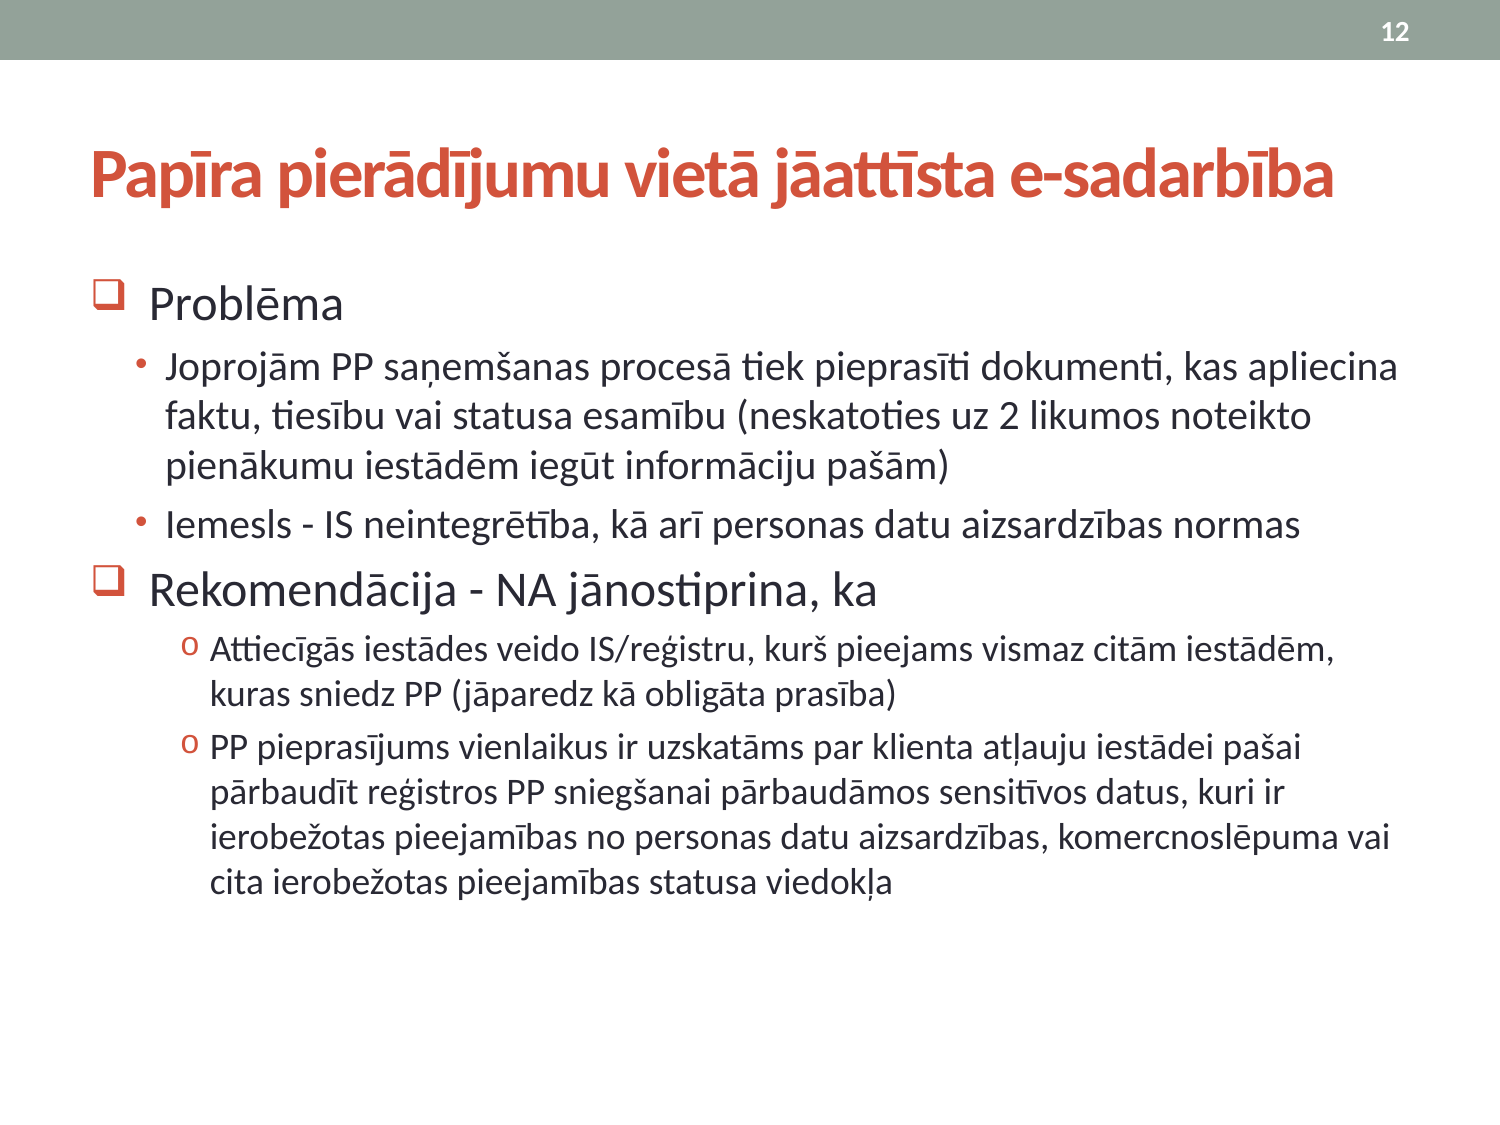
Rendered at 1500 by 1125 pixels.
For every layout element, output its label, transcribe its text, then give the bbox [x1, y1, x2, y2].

list Problēma Joprojām PP saņemšanas procesā tiek pieprasīti dokumenti, kas apliecina faktu, tiesību vai statusa esamību (neskatoties uz 2 likumos noteikto pienākumu iestādēm iegūt informāciju pašām) Iemesls - IS neintegrētība, kā arī personas datu aizsardzības normas Rekomendācija - NA jānostiprina, ka Attiecīgās iestādes veido IS/reģistru, kurš pieejams vismaz citām iestādēm, kuras sniedz PP (jāparedz kā obligāta prasība) PP pieprasījums vienlaikus ir uzskatāms par klienta atļauju iestādei pašai pārbaudīt reģistros PP sniegšanai pārbaudāmos sensitīvos datus, kuri ir ierobežotas pieejamības no personas datu aizsardzības, komercnoslēpuma vai cita ierobežotas pieejamības statusa viedokļa [75, 262, 1425, 1063]
slide_number 12 [1250, 3, 1425, 57]
title Papīra pierādījumu vietā jāattīsta e-sadarbība [75, 87, 1425, 250]
